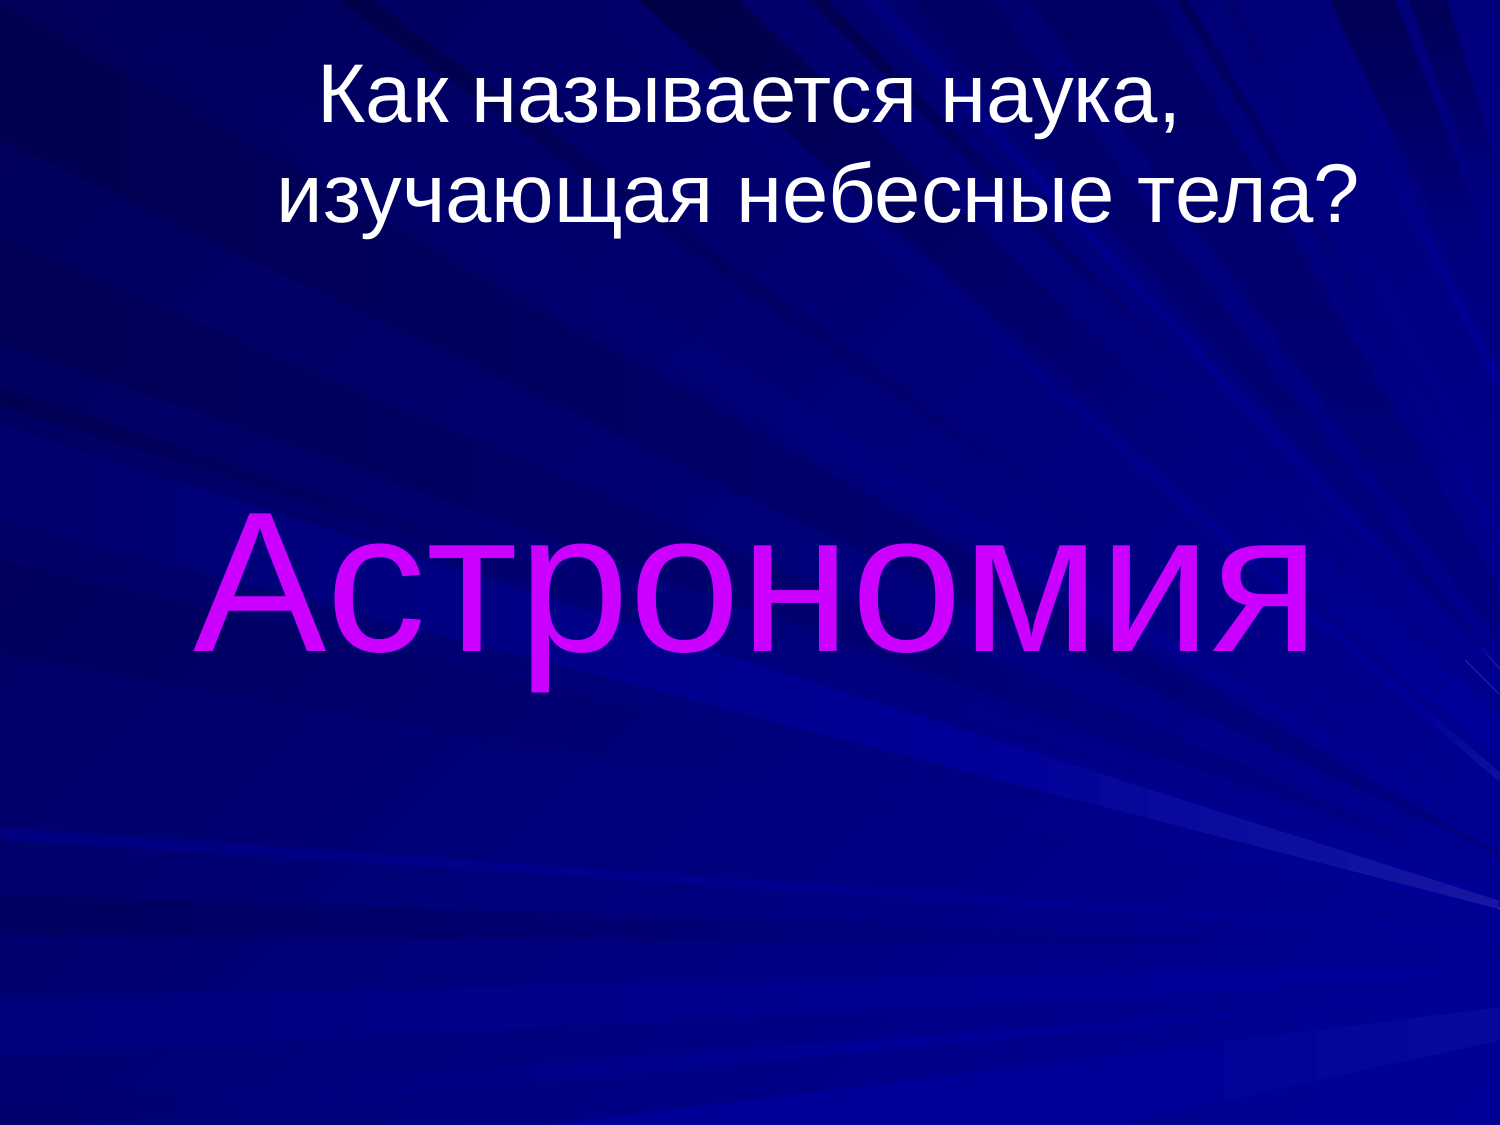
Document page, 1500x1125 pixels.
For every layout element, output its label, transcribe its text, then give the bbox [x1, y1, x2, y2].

title Как называется наука, изучающая небесные тела? [74, 45, 1426, 234]
list Астрономия [88, 444, 1426, 957]
